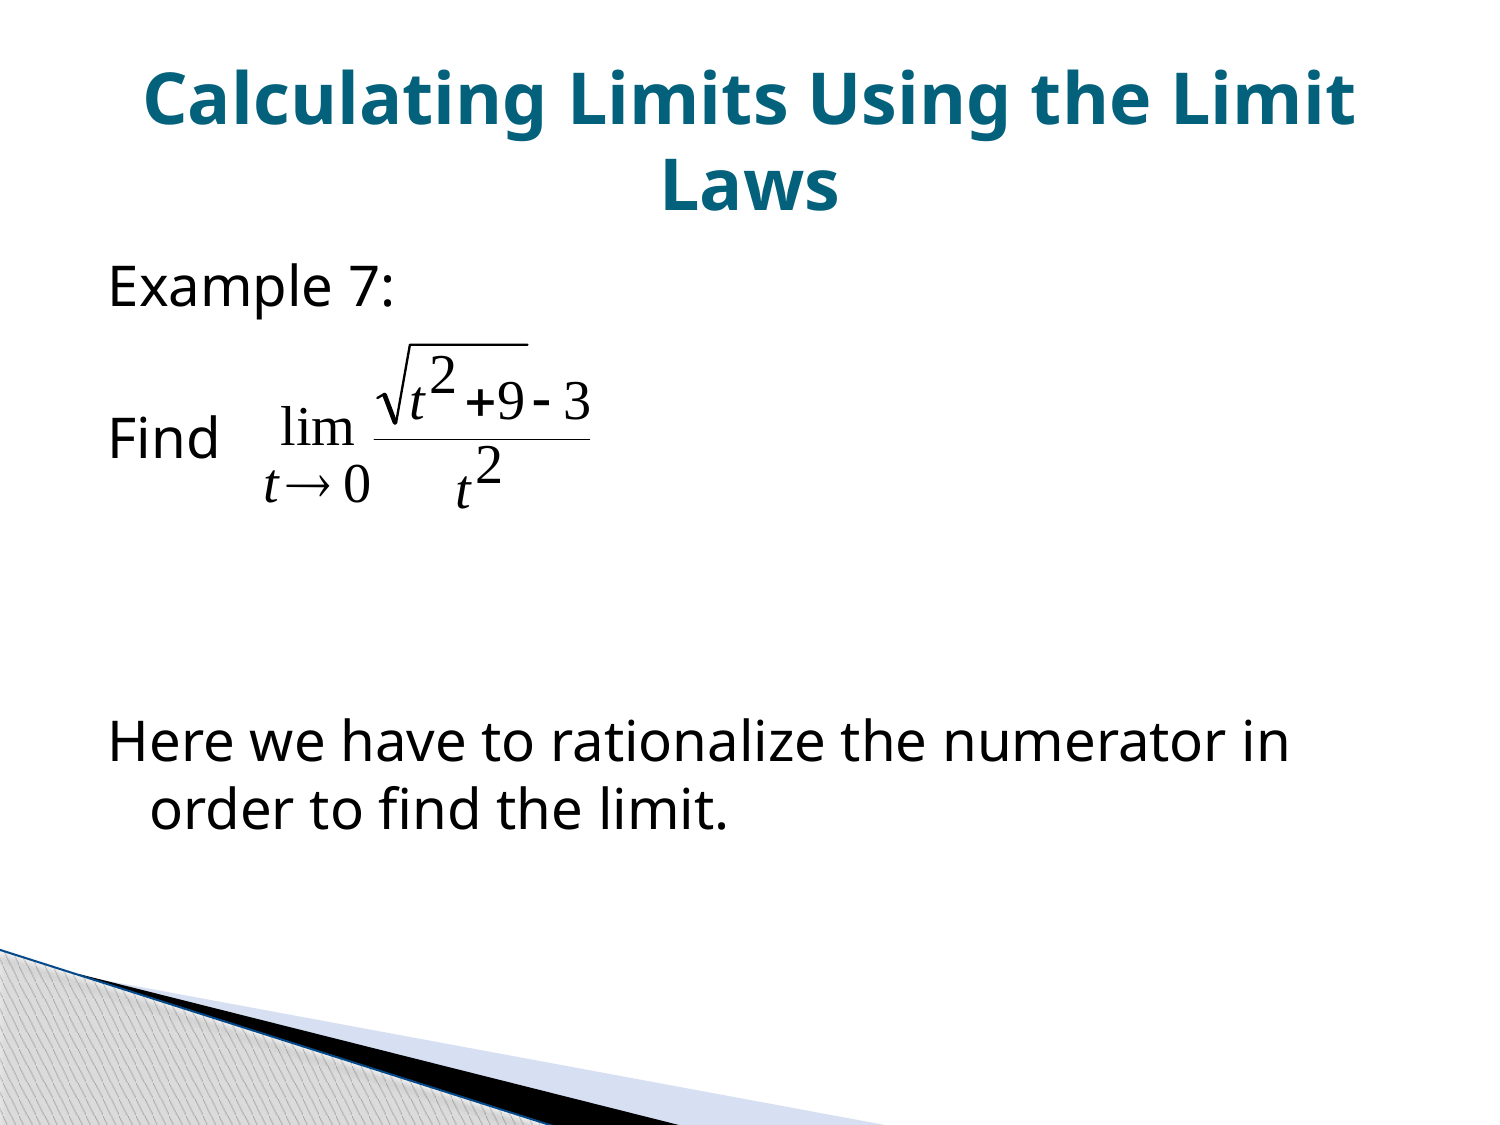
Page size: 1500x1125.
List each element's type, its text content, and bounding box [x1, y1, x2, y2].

list Example 7: Find Here we have to rationalize the numerator in order to find the limit. [75, 243, 1425, 986]
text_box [262, 337, 596, 515]
title Calculating Limits Using the Limit Laws [75, 45, 1425, 233]
